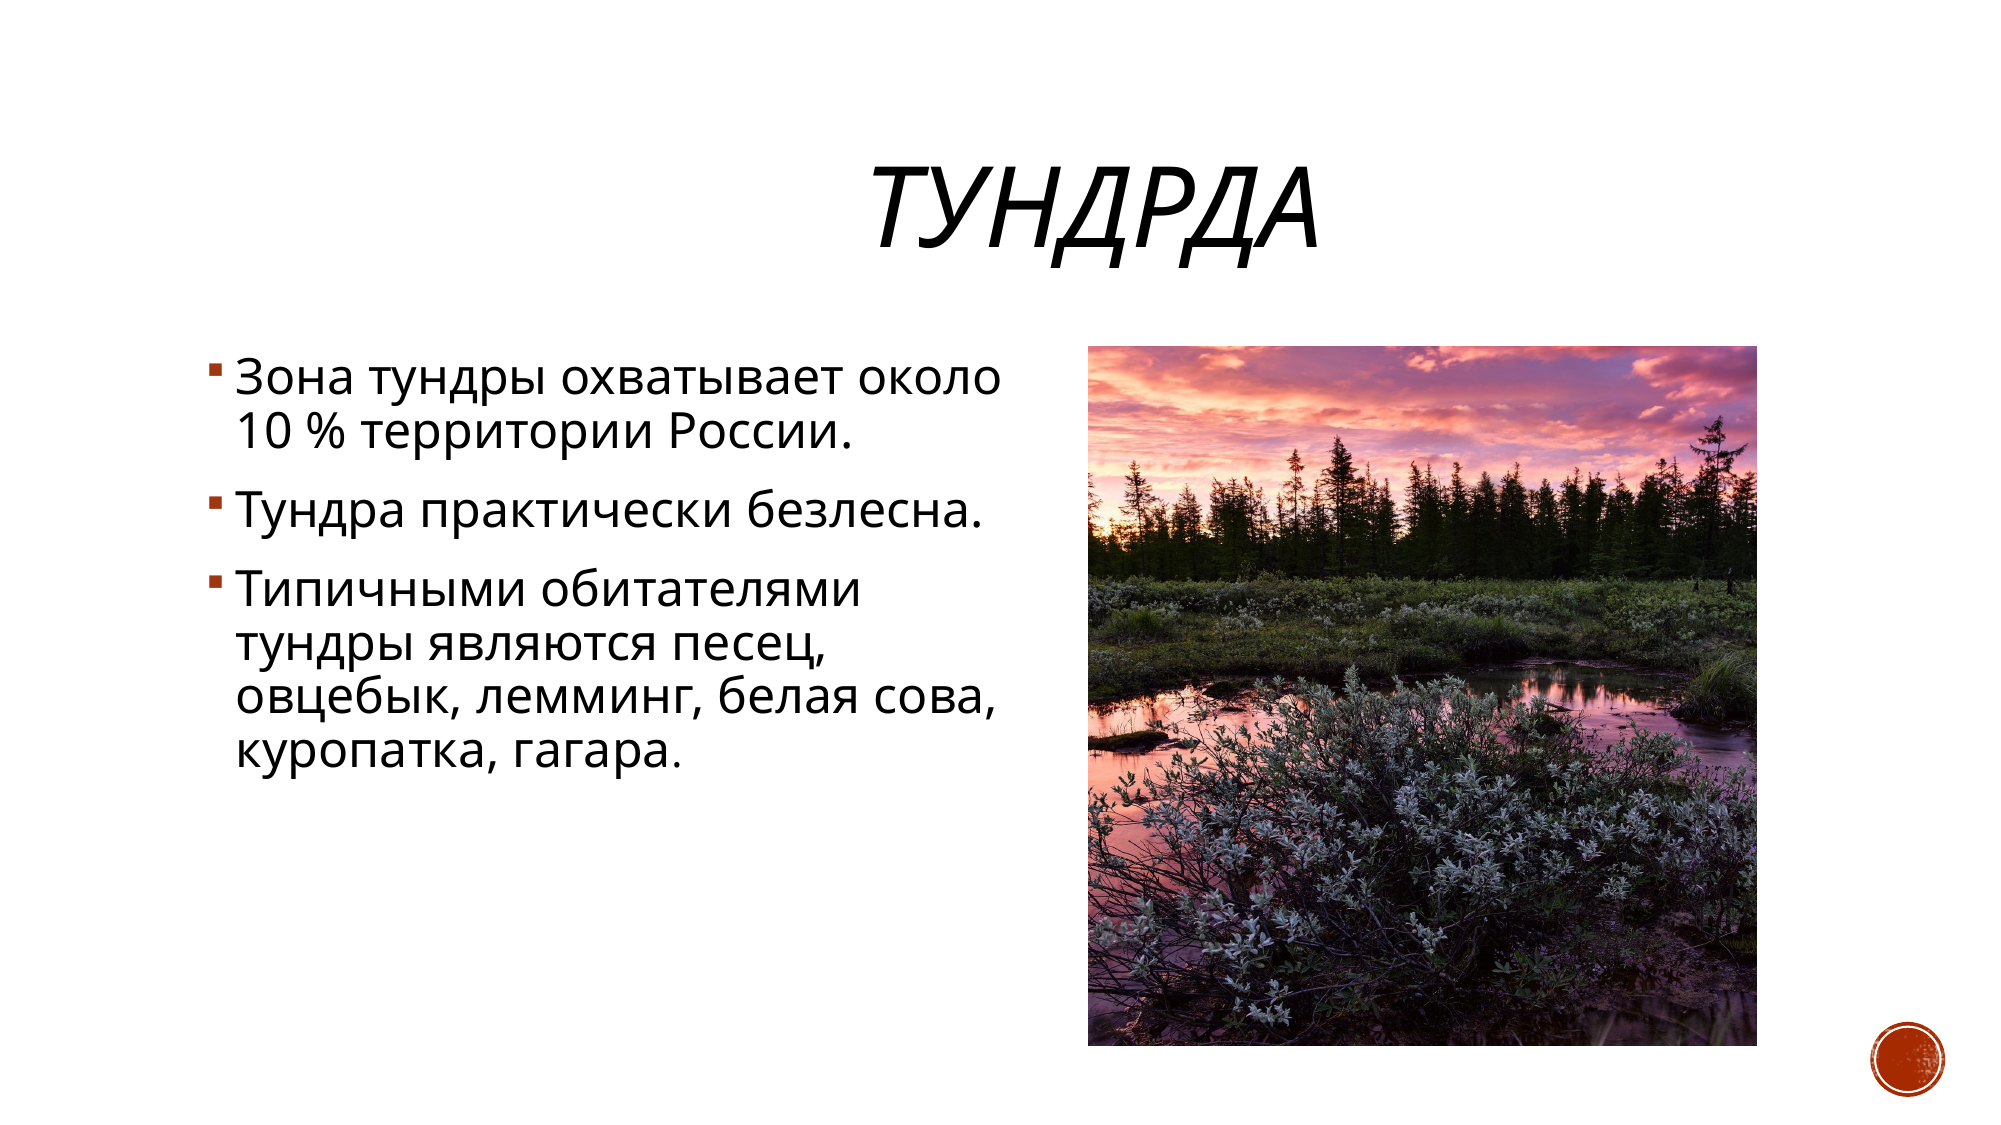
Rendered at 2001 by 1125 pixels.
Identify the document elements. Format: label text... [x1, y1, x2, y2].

list Зона тундры охватывает около 10 % территории России. Тундра практически безлесна. Типичными обитателями тундры являются песец, овцебык, лемминг, белая сова, куропатка, гагара. [190, 343, 1020, 1013]
title Тундрда [175, 79, 1826, 344]
picture [1088, 346, 1757, 1046]
